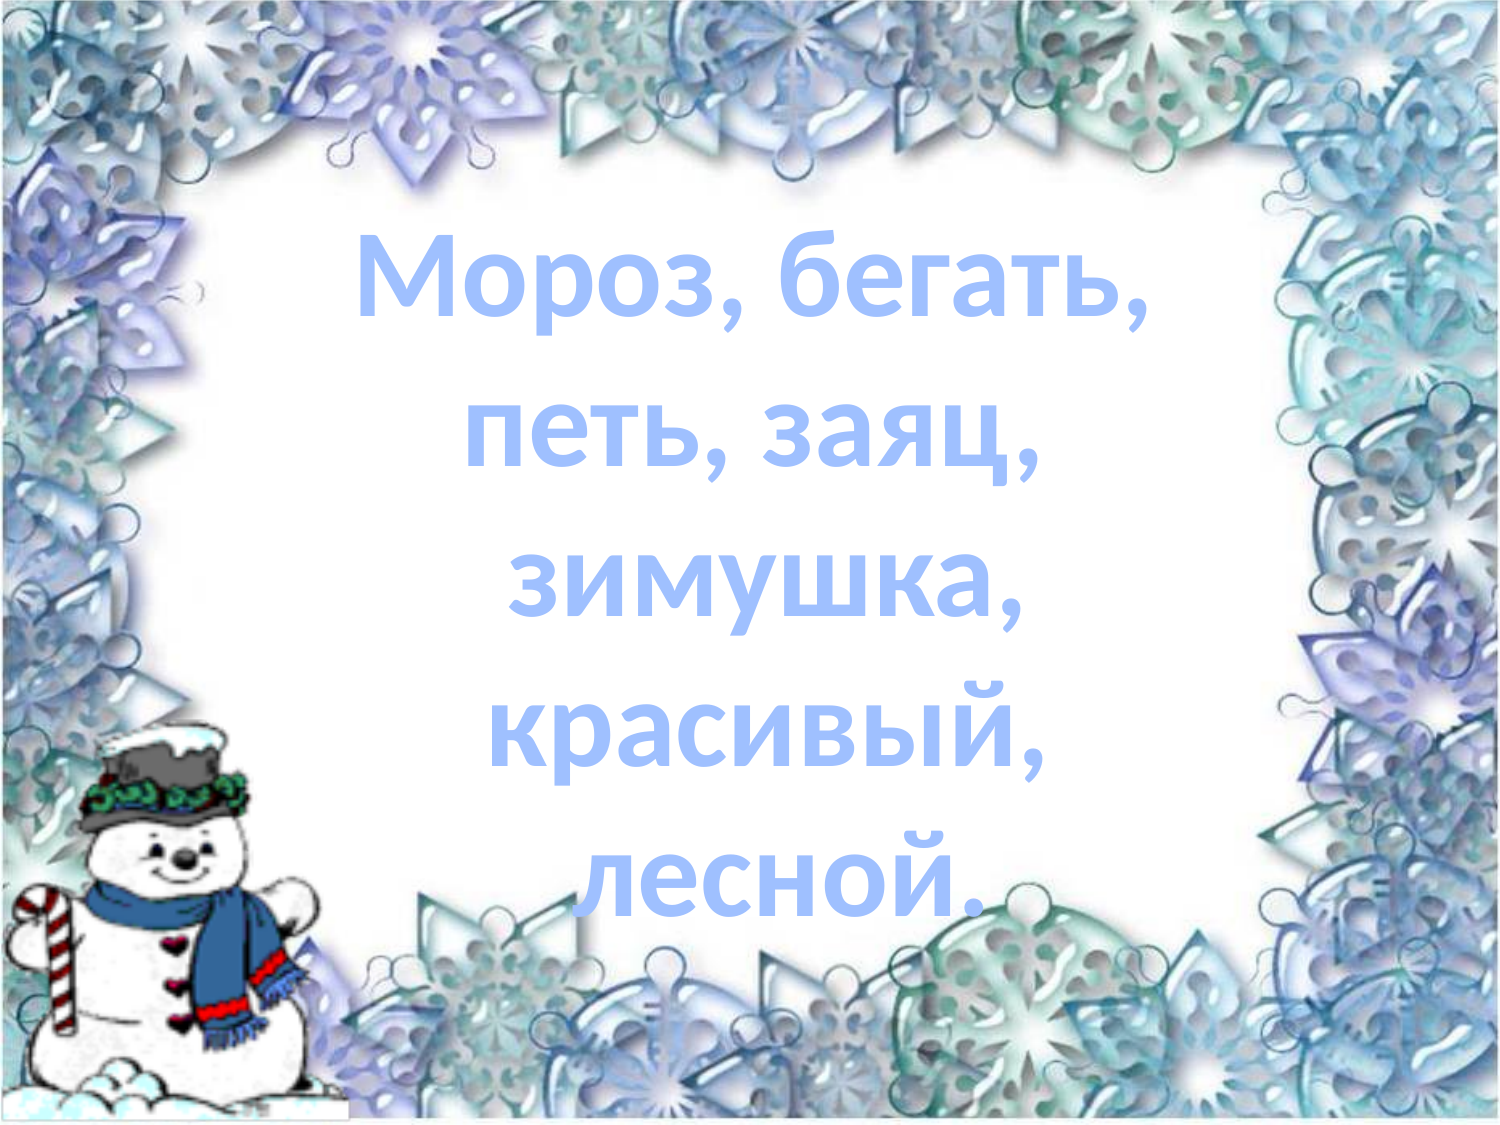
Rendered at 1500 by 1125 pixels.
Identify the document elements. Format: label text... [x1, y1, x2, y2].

text_box Мороз, бегать, петь, заяц, зимушка, красивый, лесной. [206, 184, 1329, 950]
picture [0, 0, 1500, 1125]
